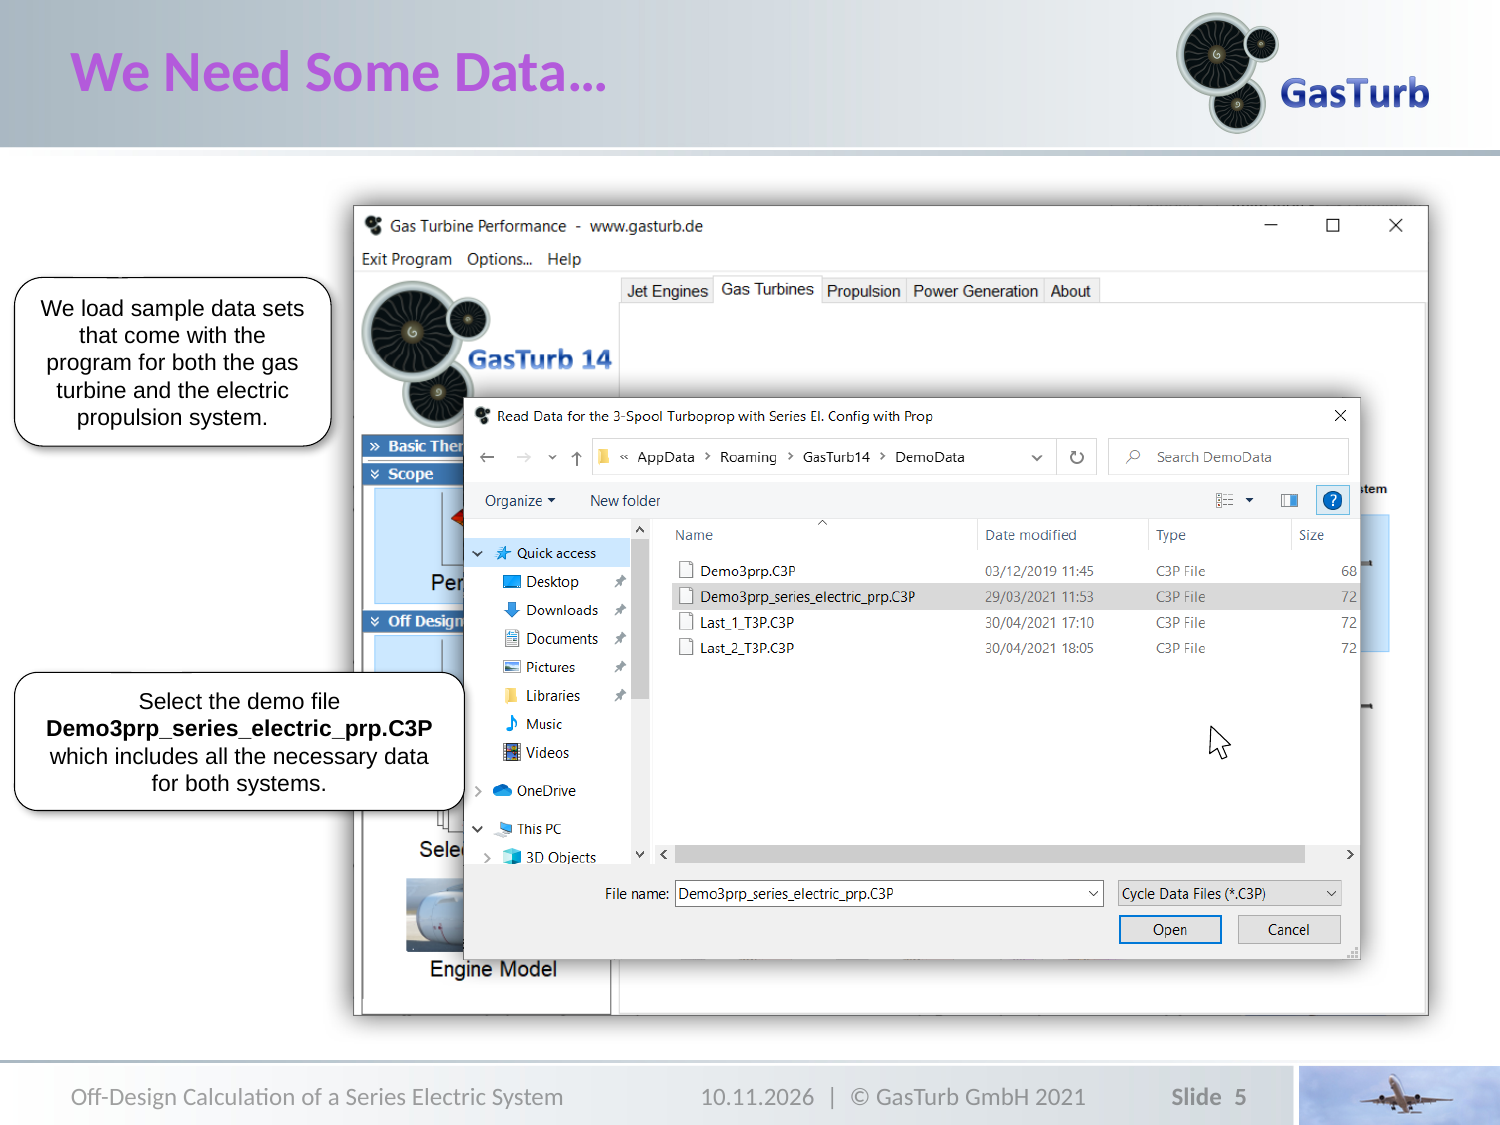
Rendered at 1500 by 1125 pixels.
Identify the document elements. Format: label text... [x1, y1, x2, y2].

footer Off-Design Calculation of a Series Electric System [0, 1065, 665, 1125]
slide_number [665, 1065, 827, 1125]
picture [352, 205, 1429, 1016]
picture [0, 1060, 1500, 1125]
text_box We load sample data sets that come with the program for both the gas turbine and the electric propulsion system. [14, 277, 332, 447]
picture [0, 0, 1500, 156]
text_box Select the demo file Demo3prp_series_electric_prp.C3P which includes all the necessary data for both systems. [14, 672, 352, 811]
slide_number 5 [1234, 1065, 1294, 1125]
title We Need Some Data… [70, 0, 1164, 148]
